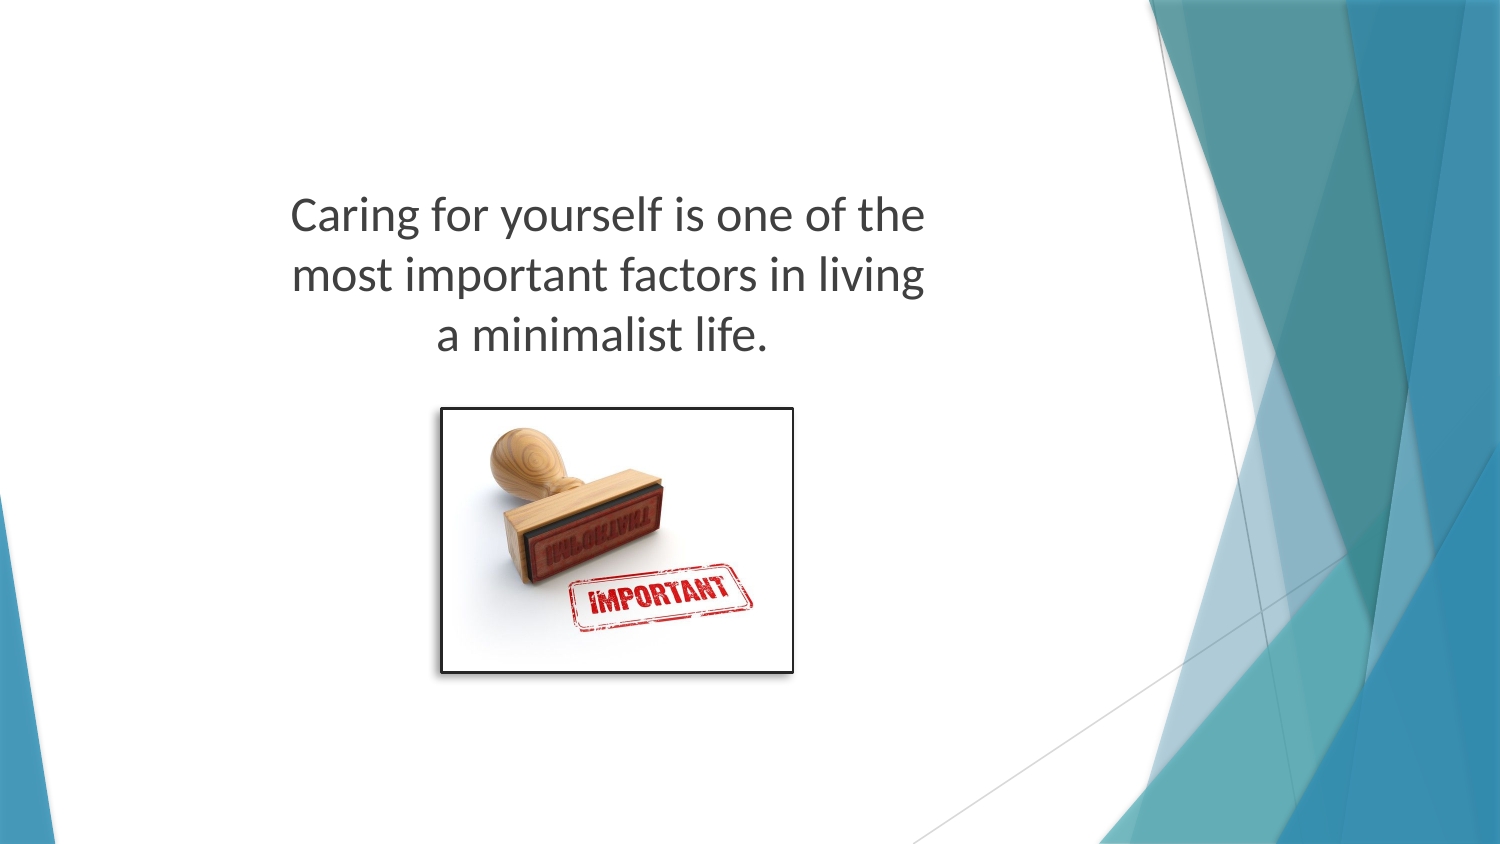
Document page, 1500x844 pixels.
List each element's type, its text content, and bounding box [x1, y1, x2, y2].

list Caring for yourself is one of the most important factors in living a minimalist life. [265, 173, 951, 387]
picture [442, 409, 793, 672]
